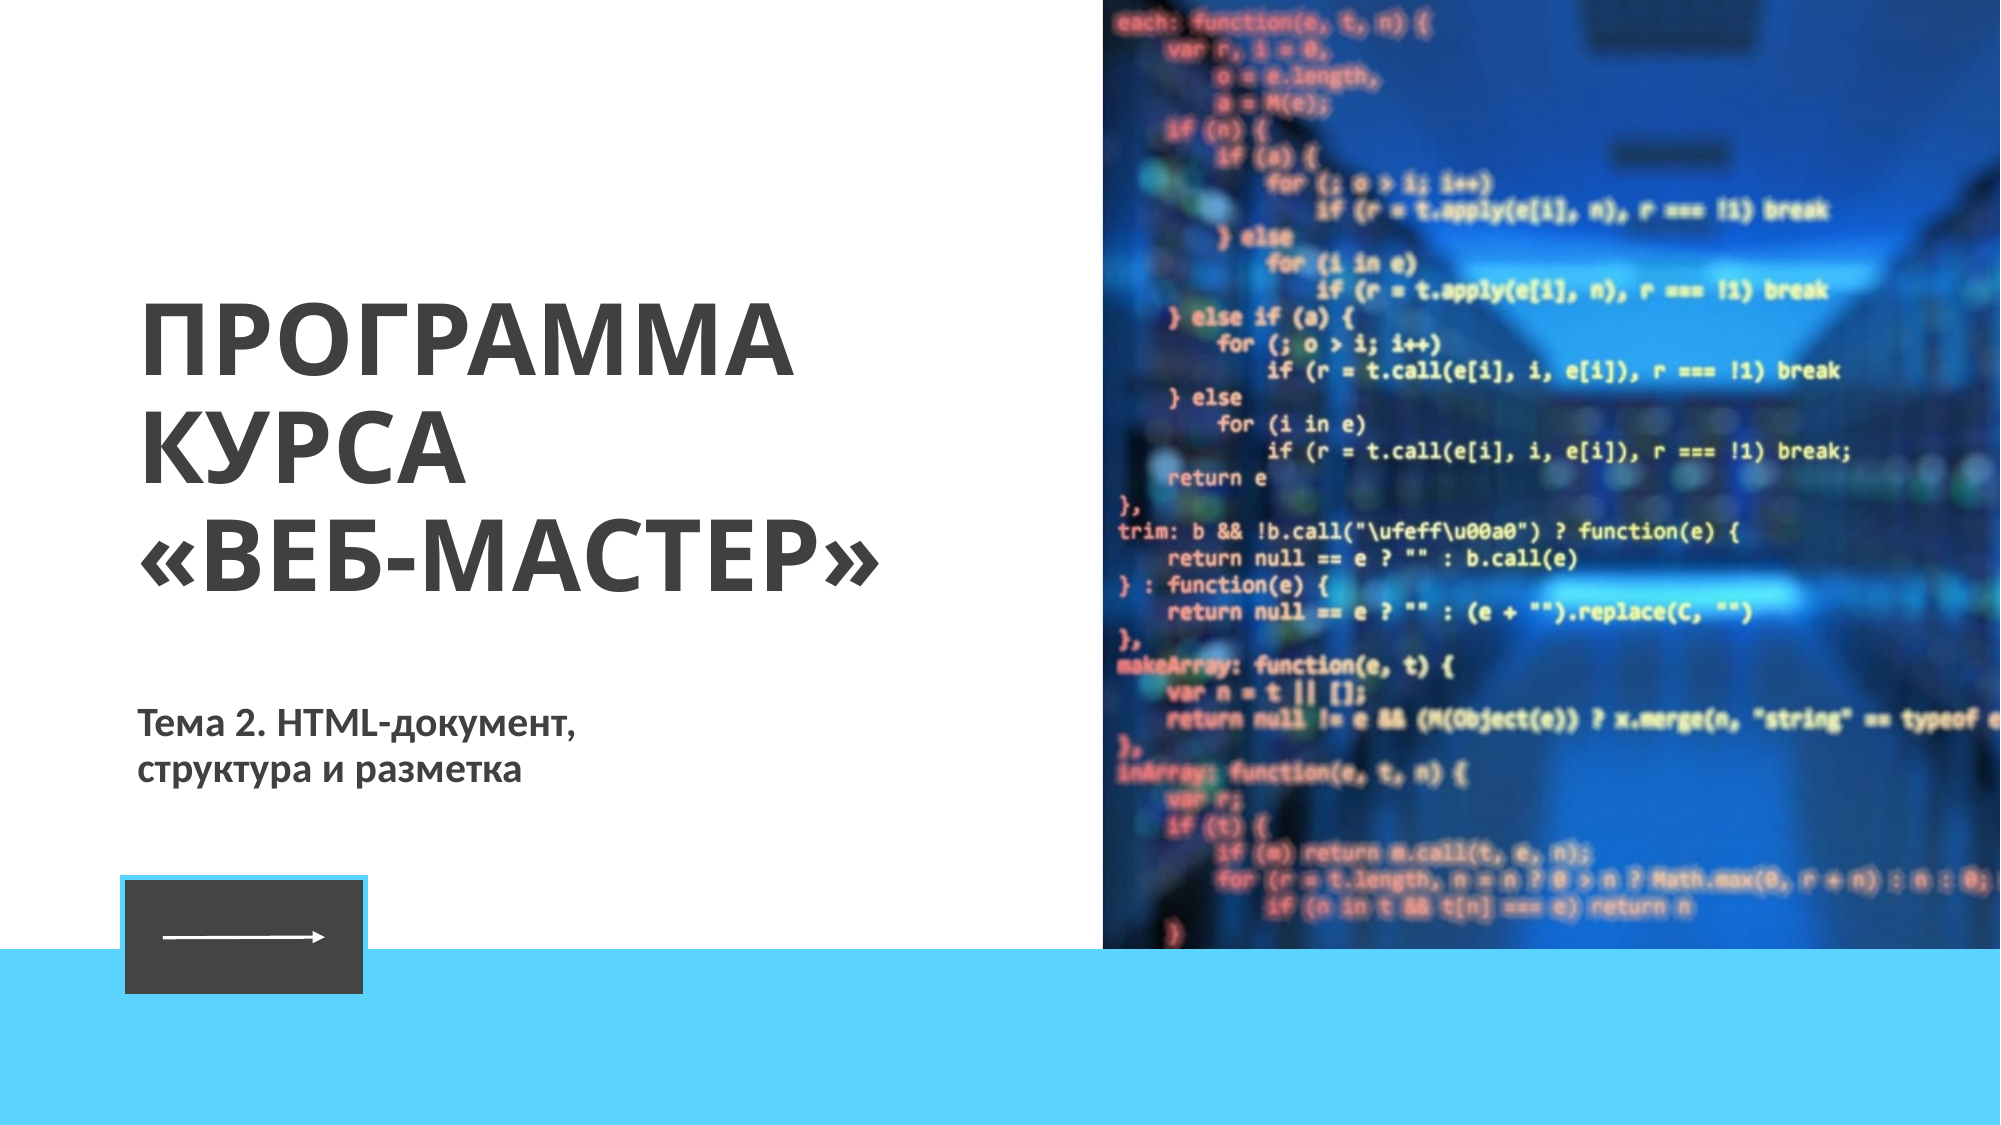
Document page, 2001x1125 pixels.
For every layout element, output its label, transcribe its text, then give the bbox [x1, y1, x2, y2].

text_box ПРОГРАММА КУРСА «ВЕБ-МАСТЕР» [122, 228, 1102, 621]
text_box [0, 949, 2000, 1125]
picture [1102, 0, 2000, 951]
text_box [121, 876, 367, 998]
text_box Тема 2. HTML-документ, структура и разметка [122, 693, 692, 799]
